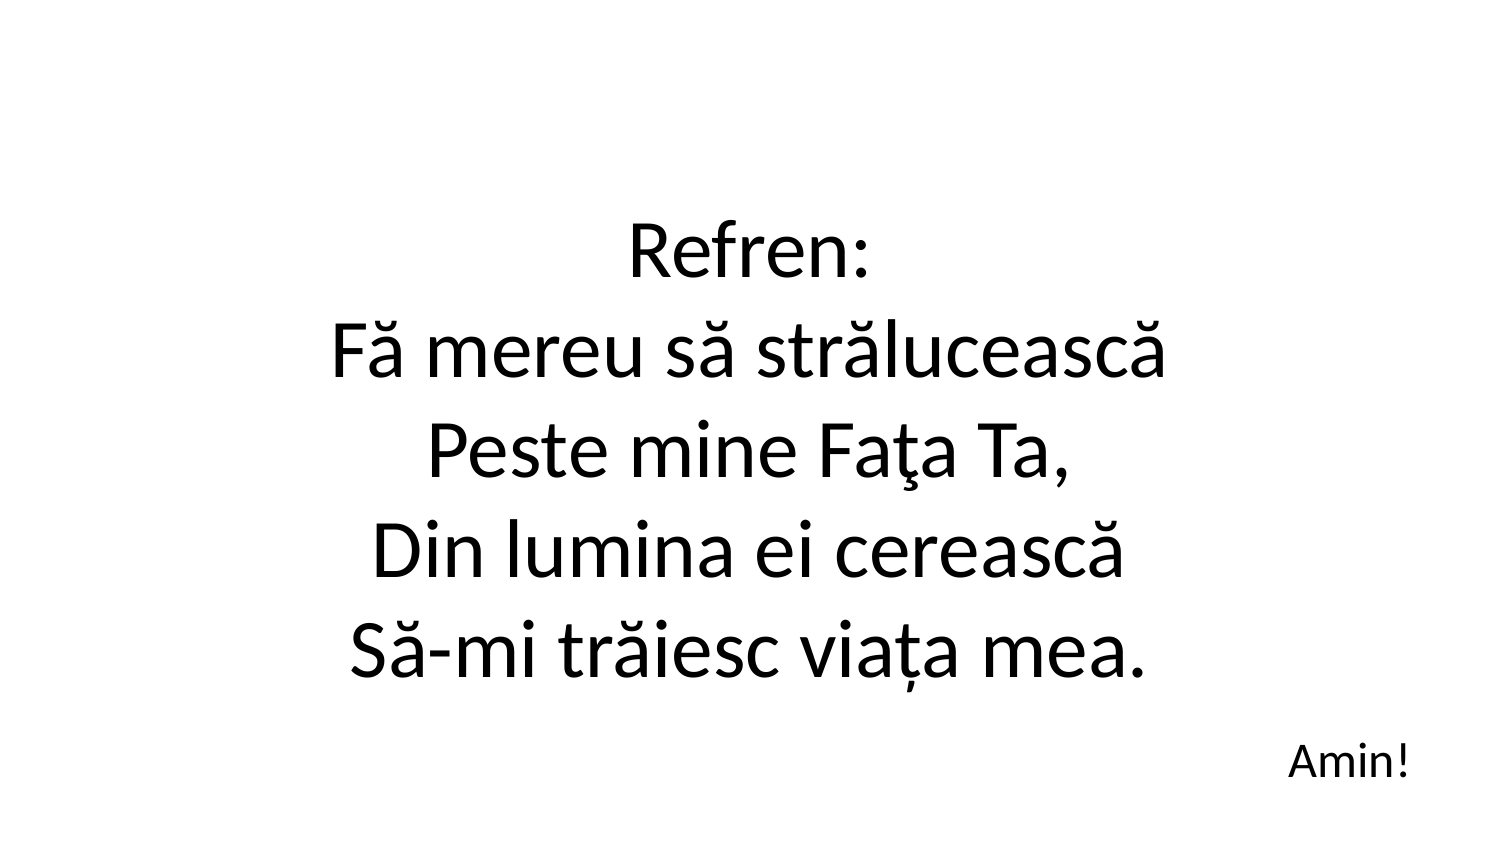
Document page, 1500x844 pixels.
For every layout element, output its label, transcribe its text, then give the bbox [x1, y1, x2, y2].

text_box Refren: Fă mereu să strălucească Peste mine Faţa Ta, Din lumina ei cerească Să-mi trăiesc viața mea. [315, 142, 1185, 702]
text_box Amin! [1273, 674, 1427, 795]
